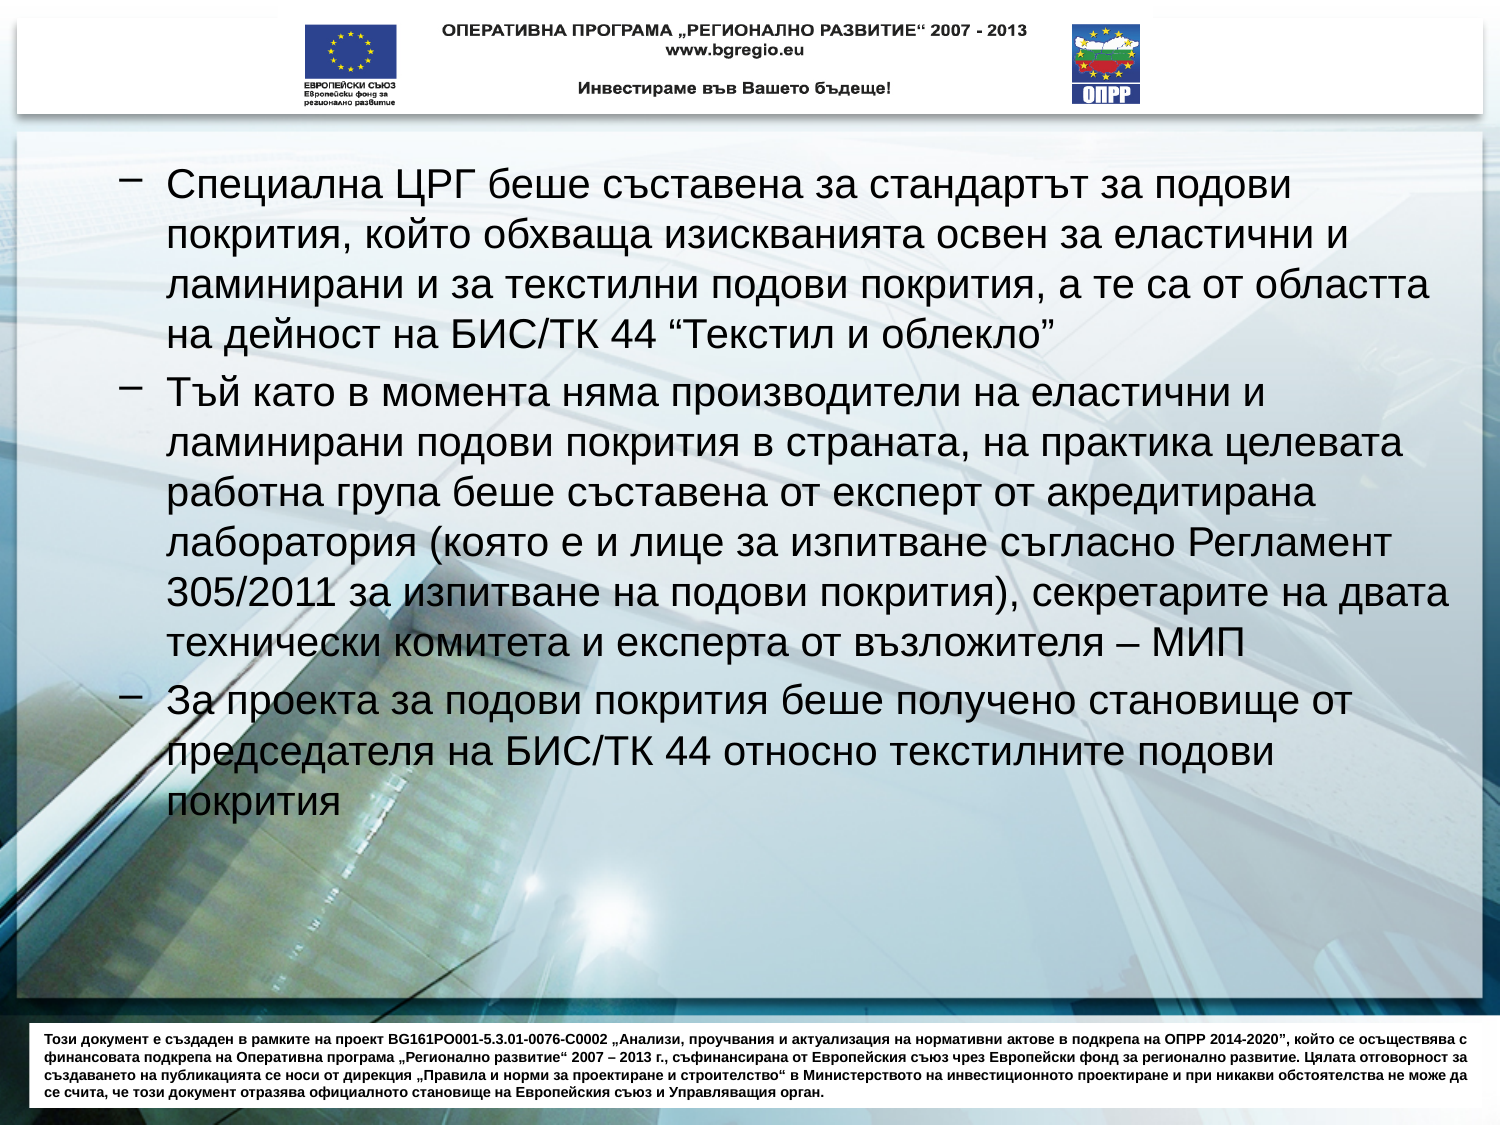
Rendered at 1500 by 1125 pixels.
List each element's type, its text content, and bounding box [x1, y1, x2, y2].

list Специална ЦРГ беше съставена за стандартът за подови покрития, който обхваща изискванията освен за еластични и ламинирани и за текстилни подови покрития, а те са от областта на дейност на БИС/ТК 44 “Текстил и облекло” Тъй като в момента няма производители на еластични и ламинирани подови покрития в страната, на практика целевата работна група беше съставена от експерт от акредитирана лаборатория (която е и лице за изпитване съгласно Регламент 305/2011 за изпитване на подови покрития), секретарите на двата технически комитета и експерта от възложителя – МИП За проекта за подови покрития беше получено становище от председателя на БИС/ТК 44 относно текстилните подови покрития [29, 148, 1471, 988]
picture [0, 0, 1500, 1125]
